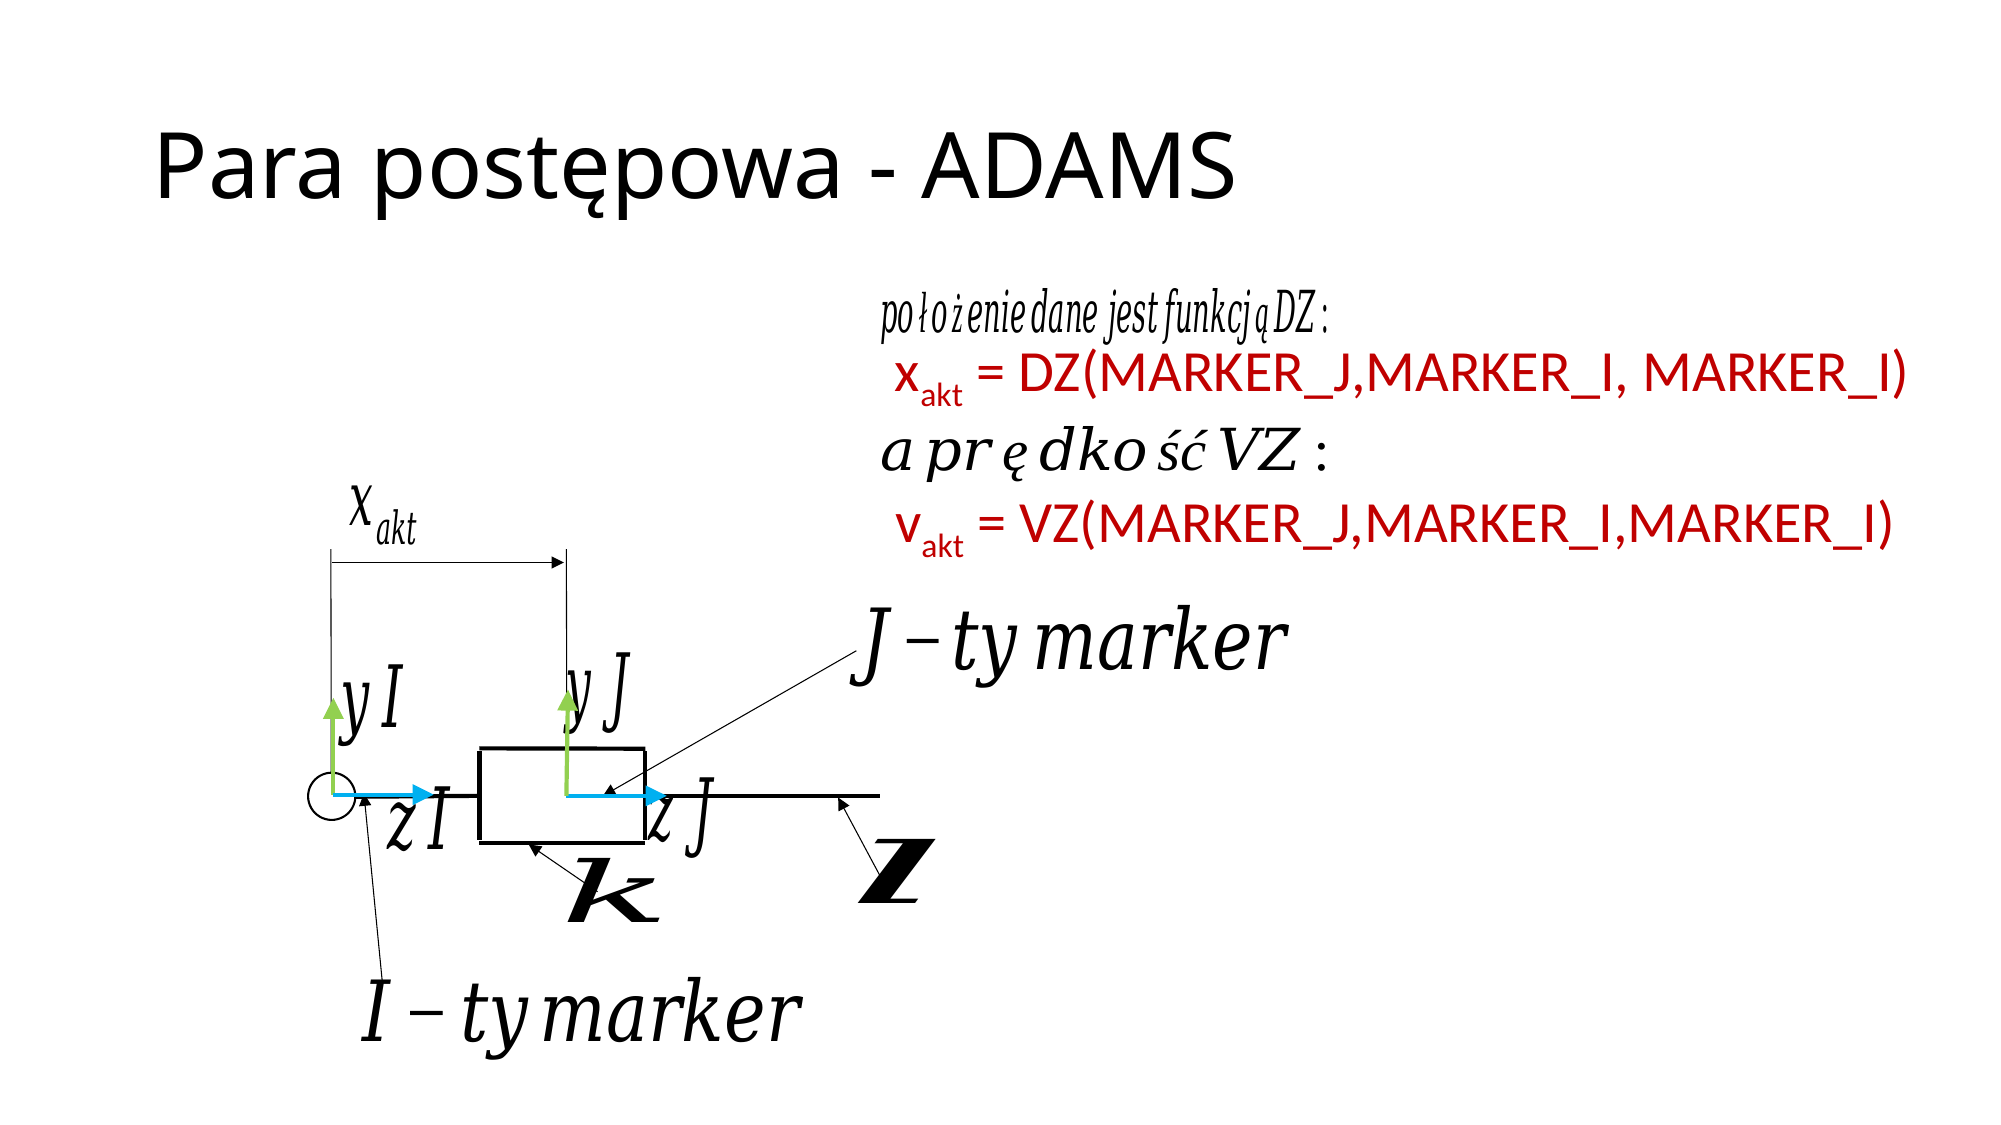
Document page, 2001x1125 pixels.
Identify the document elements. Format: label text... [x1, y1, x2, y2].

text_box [528, 844, 598, 892]
text_box vakt = VZ(MARKER_J,MARKER_I,MARKER_I) [880, 477, 2000, 568]
text_box xakt = DZ(MARKER_J,MARKER_I, MARKER_I) [880, 326, 1945, 417]
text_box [602, 650, 857, 795]
title Para postępowa - ADAMS [137, 59, 1863, 278]
text_box [307, 771, 357, 821]
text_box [363, 797, 383, 981]
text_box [838, 797, 881, 876]
